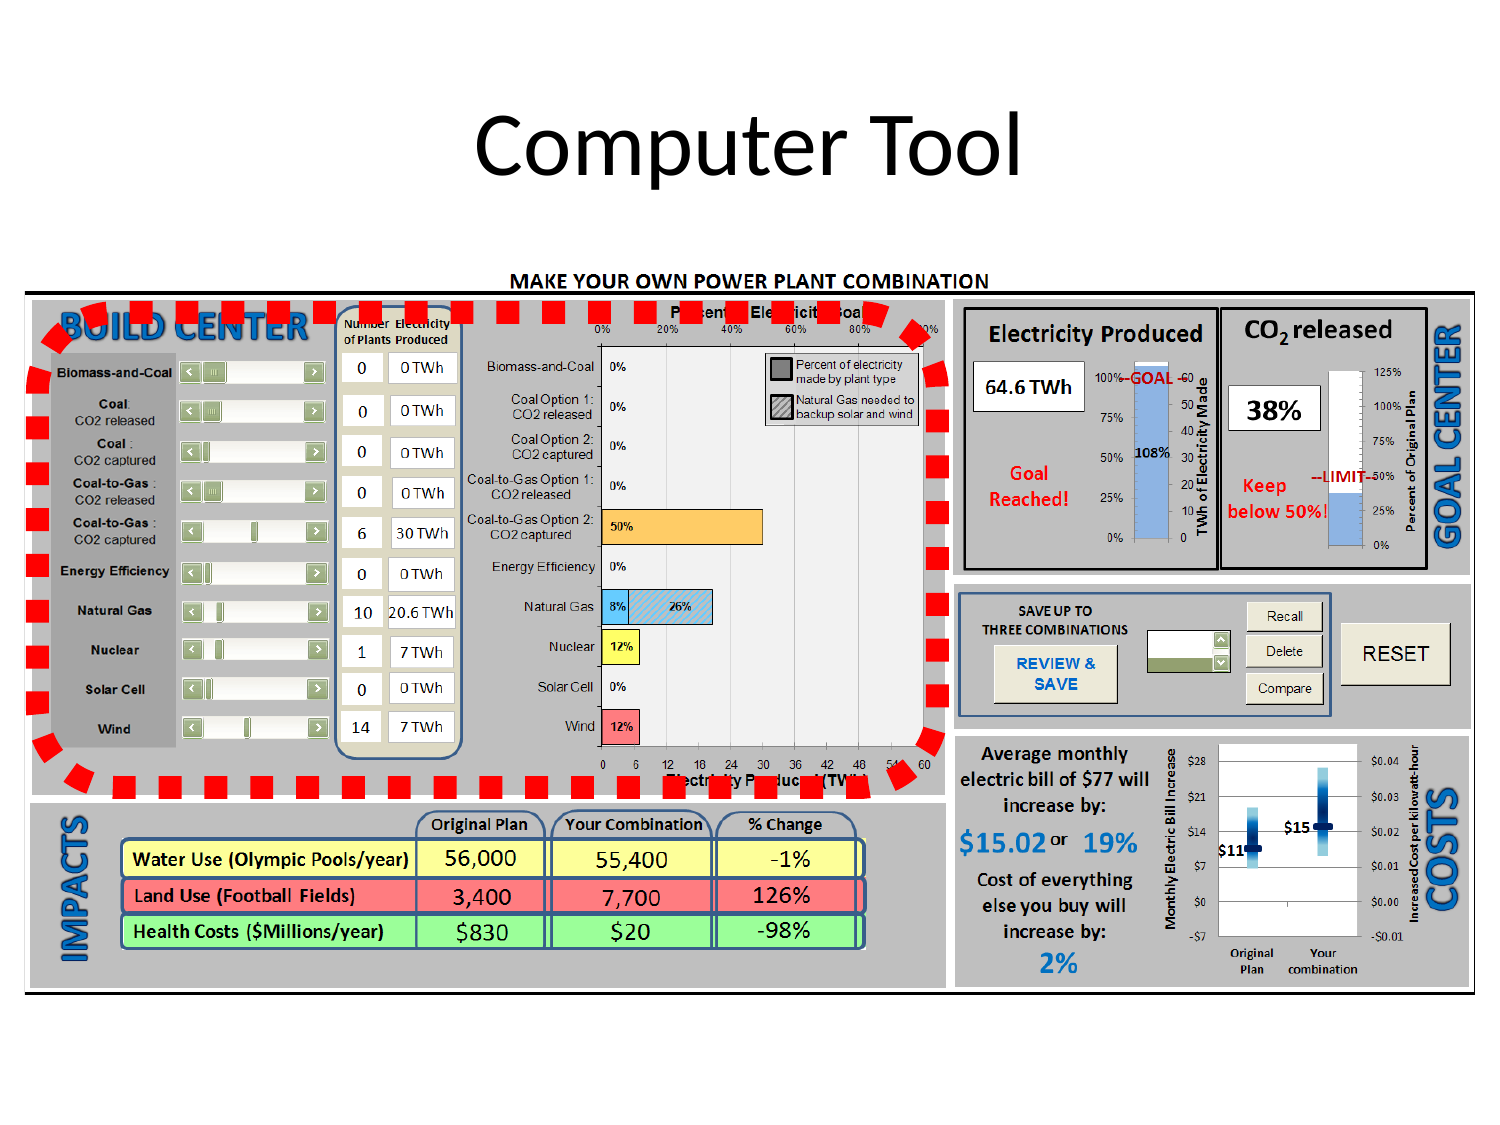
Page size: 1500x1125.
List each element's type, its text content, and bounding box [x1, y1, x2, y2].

picture [24, 262, 1476, 995]
title Computer Tool [75, 45, 1425, 233]
